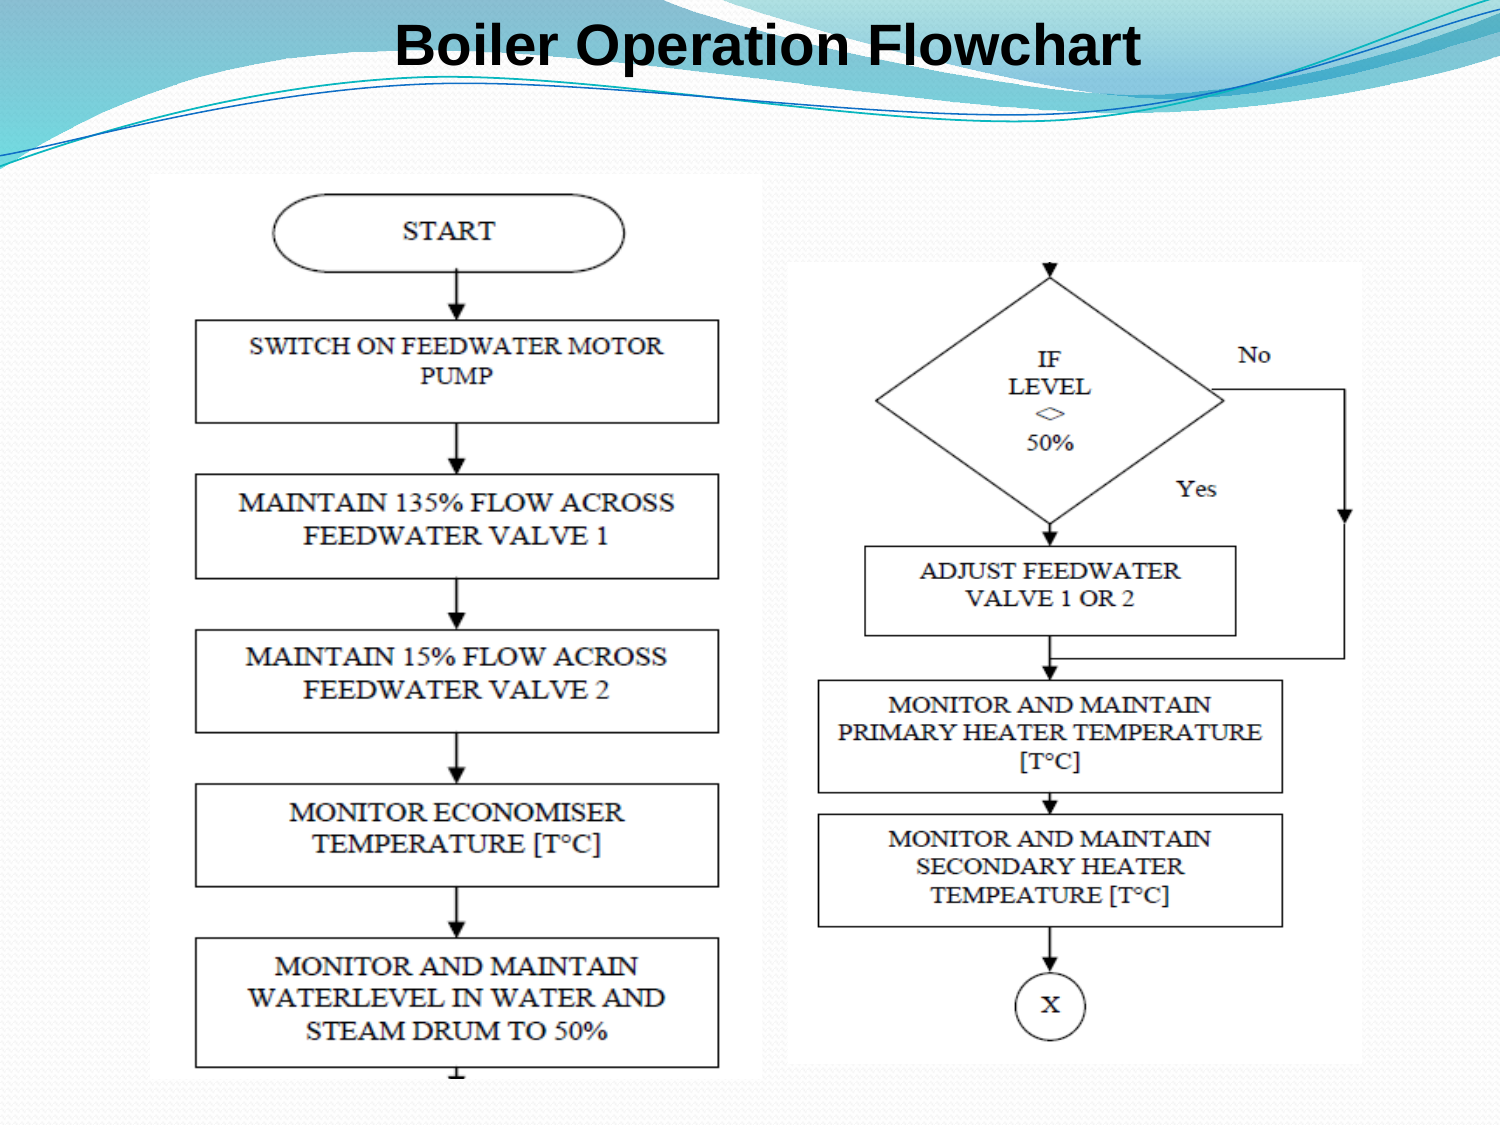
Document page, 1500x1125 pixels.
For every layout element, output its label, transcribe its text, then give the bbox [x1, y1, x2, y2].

text_box Boiler Operation Flowchart [37, 0, 1500, 85]
picture [787, 262, 1363, 1065]
picture [149, 174, 763, 1079]
